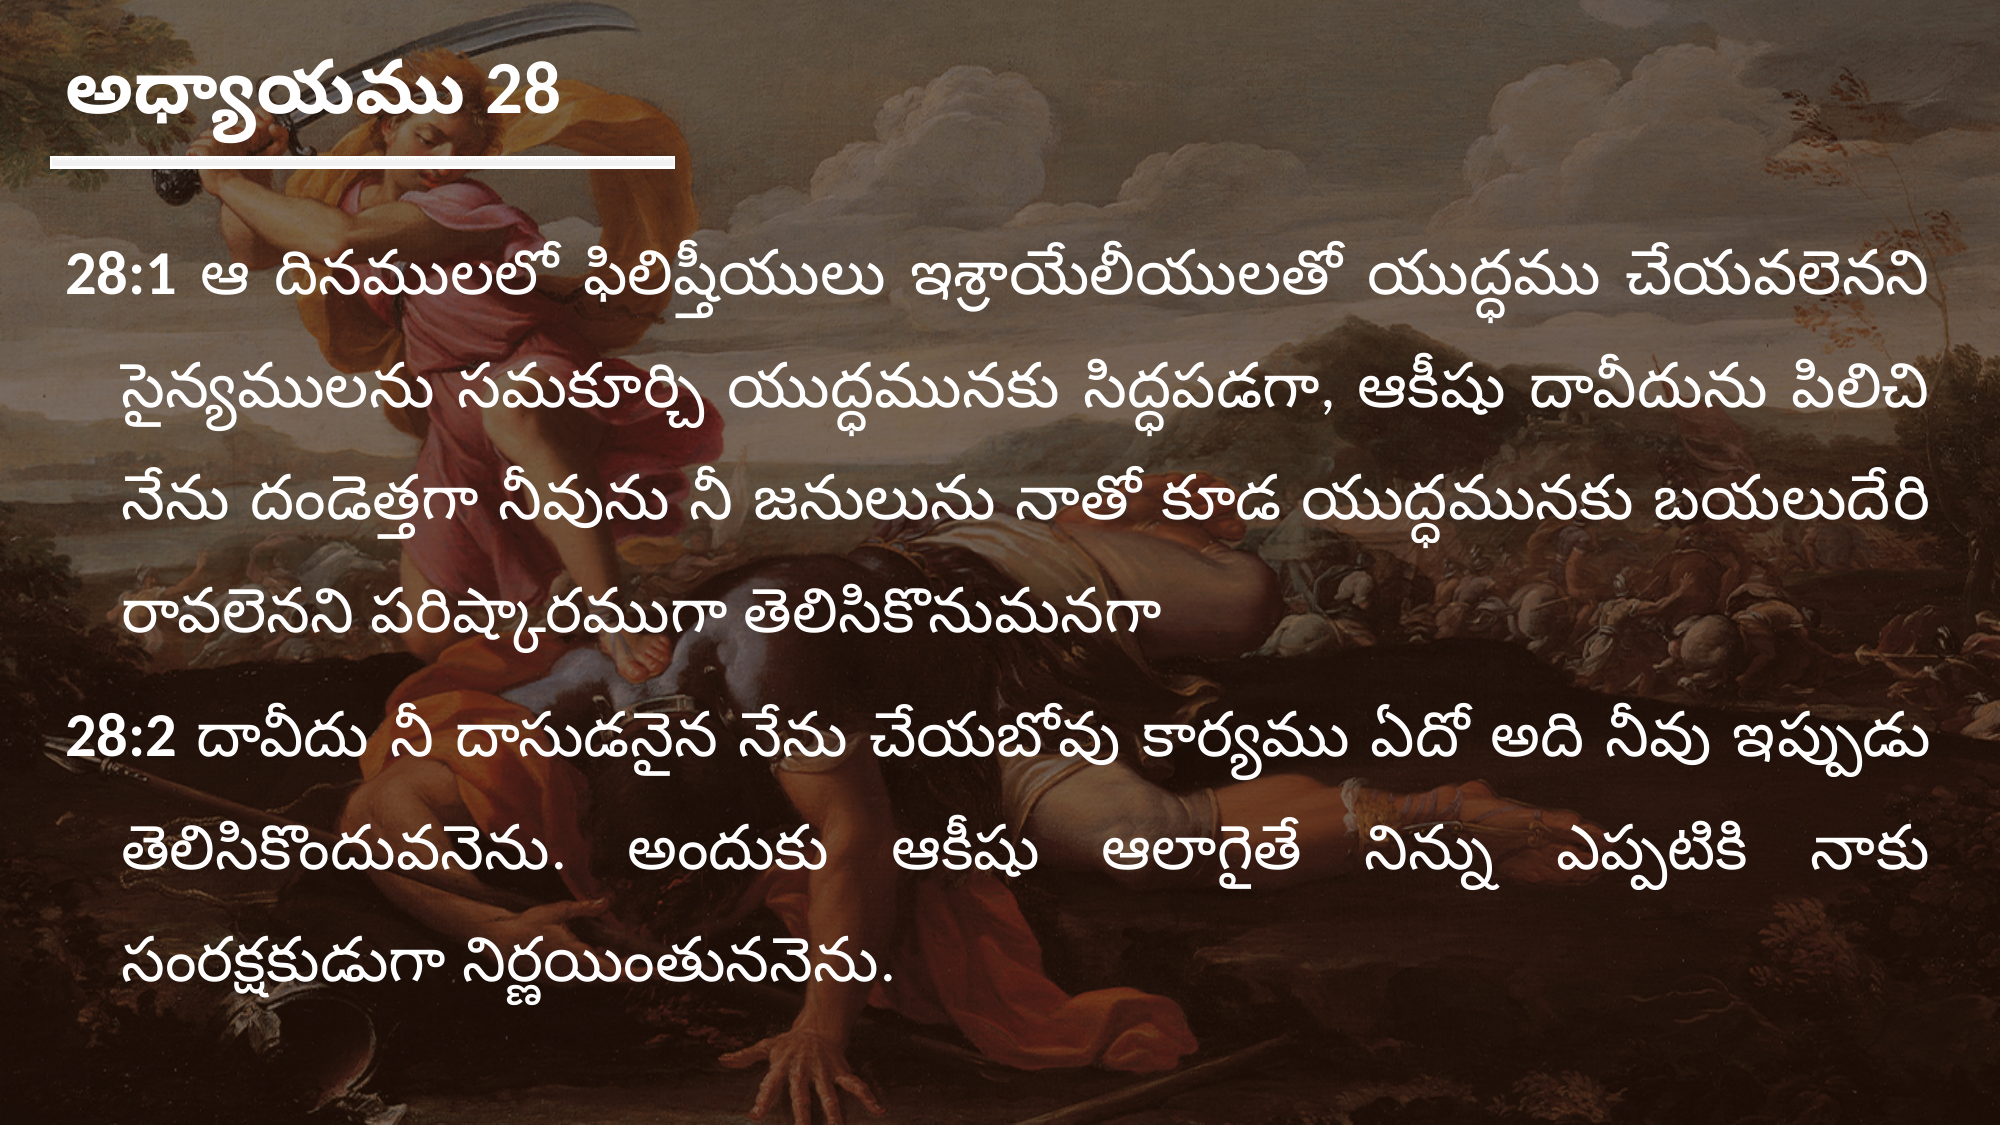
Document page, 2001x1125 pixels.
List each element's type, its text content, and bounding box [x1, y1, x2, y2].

title అధ్యాయము 28 [50, 0, 1925, 167]
list 28:1 ఆ దినములలో ఫిలిష్తీయులు ఇశ్రాయేలీయులతో యుద్ధము చేయవలెనని సైన్యములను సమకూర్చి యుద్ధమునకు సిద్ధపడగా, ఆకీషు దావీదును పిలిచి నేను దండెత్తగా నీవును నీ జనులును నాతో కూడ యుద్ధమునకు బయలుదేరి రావలెనని పరిష్కారముగా తెలిసికొనుమనగా 28:2 దావీదు నీ దాసుడనైన నేను చేయబోవు కార్యము ఏదో అది నీవు ఇప్పుడు తెలిసికొందువనెను. అందుకు ఆకీషు ఆలాగైతే నిన్ను ఎప్పటికి నాకు సంరక్షకుడుగా నిర్ణయింతుననెను. [50, 187, 1946, 1063]
picture [0, 0, 2000, 1125]
